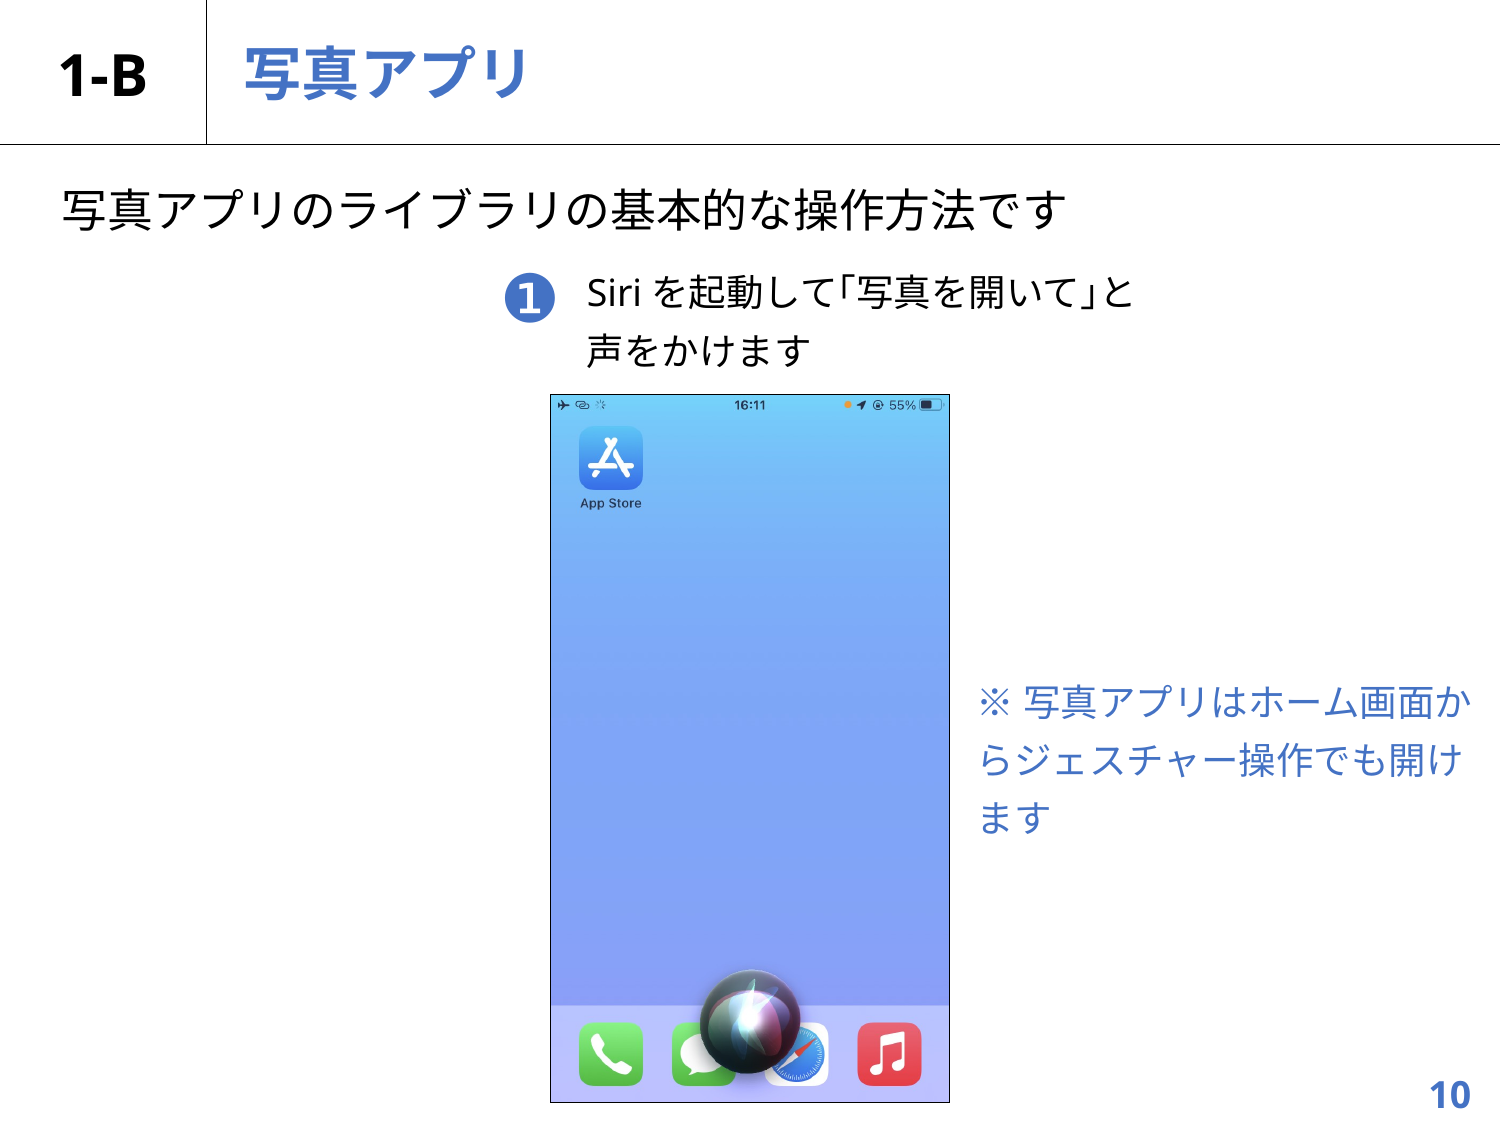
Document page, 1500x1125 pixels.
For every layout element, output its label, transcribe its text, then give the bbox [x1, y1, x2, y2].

picture [550, 394, 950, 1103]
text_box Siriを起動して｢写真を開いて｣と声をかけます [571, 248, 1186, 381]
text_box ❶ [486, 248, 563, 343]
title 写真アプリ [228, 36, 1472, 116]
text_box 写真アプリのライブラリの基本的な操作方法です [46, 180, 1422, 274]
text_box 10 [1399, 1063, 1500, 1123]
text_box 1-B [0, 0, 207, 147]
text_box ※写真アプリはホーム画面からジェスチャー操作でも開けます [961, 657, 1500, 848]
